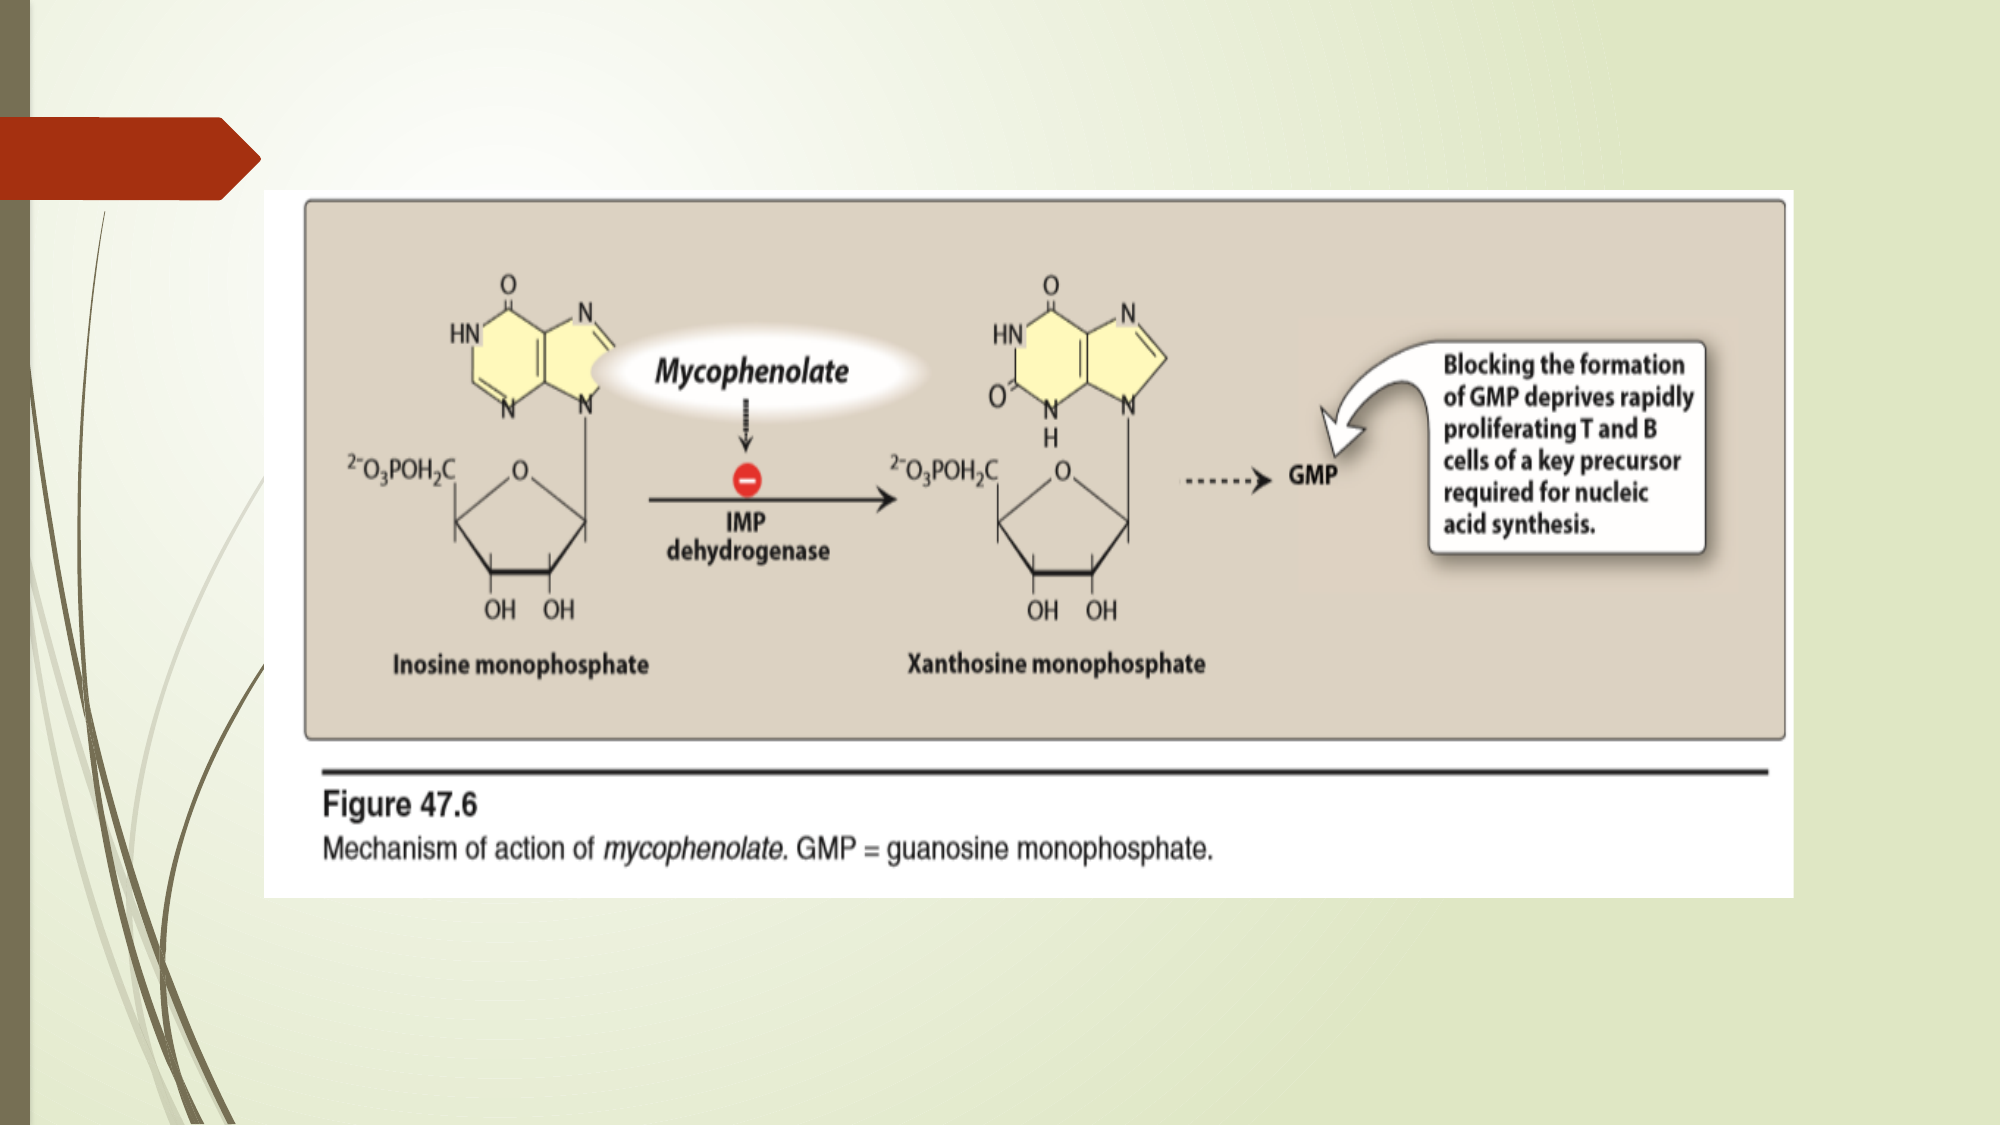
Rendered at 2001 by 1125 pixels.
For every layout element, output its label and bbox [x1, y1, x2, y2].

list [263, 189, 1794, 899]
